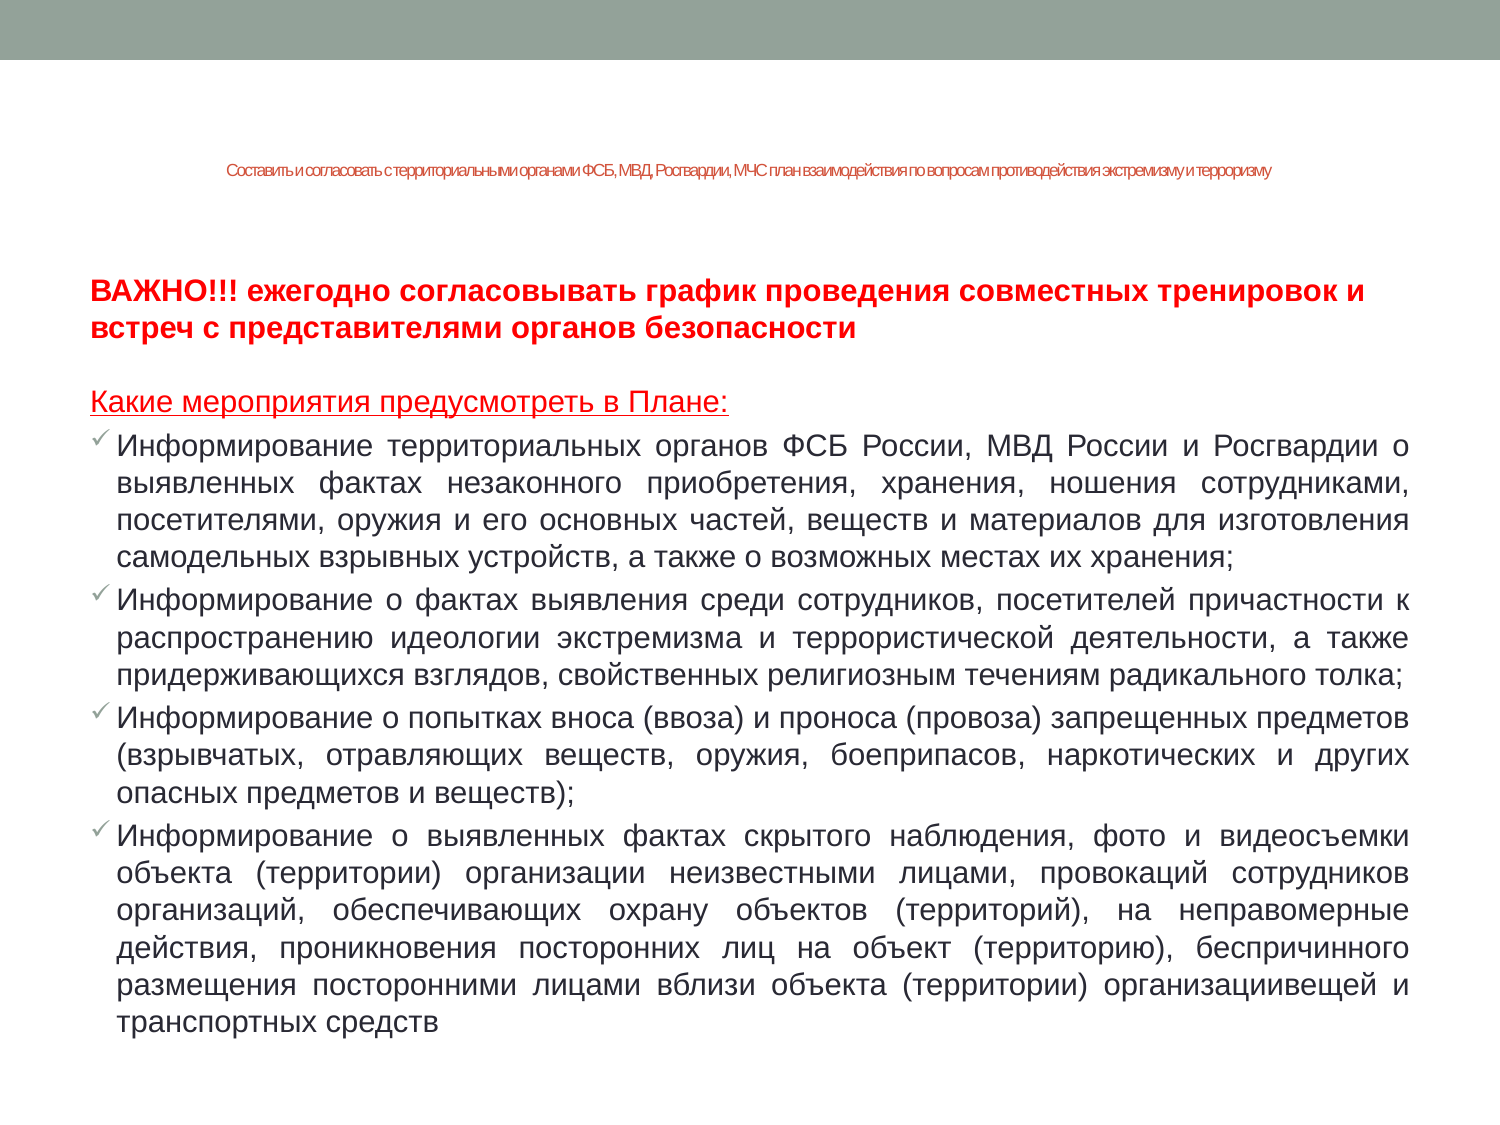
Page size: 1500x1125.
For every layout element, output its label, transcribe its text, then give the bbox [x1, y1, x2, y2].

list ВАЖНО!!! ежегодно согласовывать график проведения совместных тренировок и встреч с представителями органов безопасности Какие мероприятия предусмотреть в Плане: Информирование территориальных органов ФСБ России, МВД России и Росгвардии о выявленных фактах незаконного приобретения, хранения, ношения сотрудниками, посетителями, оружия и его основных частей, веществ и материалов для изготовления самодельных взрывных устройств, а также о возможных местах их хранения; Информирование о фактах выявления среди сотрудников, посетителей причастности к распространению идеологии экстремизма и террористической деятельности, а также придерживающихся взглядов, свойственных религиозным течениям радикального толка; Информирование о попытках вноса (ввоза) и проноса (провоза) запрещенных предметов (взрывчатых, отравляющих веществ, оружия, боеприпасов, наркотических и других опасных предметов и веществ); Информирование о выявленных фактах скрытого наблюдения, фото и видеосъемки объекта (территории) организации неизвестными лицами, провокаций сотрудников организаций, обеспечивающих охрану объектов (территорий), на неправомерные действия, проникновения посторонних лиц на объект (территорию), беспричинного размещения посторонними лицами вблизи объекта (территории) организациивещей и транспортных средств [75, 262, 1425, 1063]
title Составить и согласовать с территориальными органами ФСБ, МВД, Росгвардии, МЧС план взаимодействия по вопросам противодействия экстремизму и терроризму [75, 87, 1425, 250]
